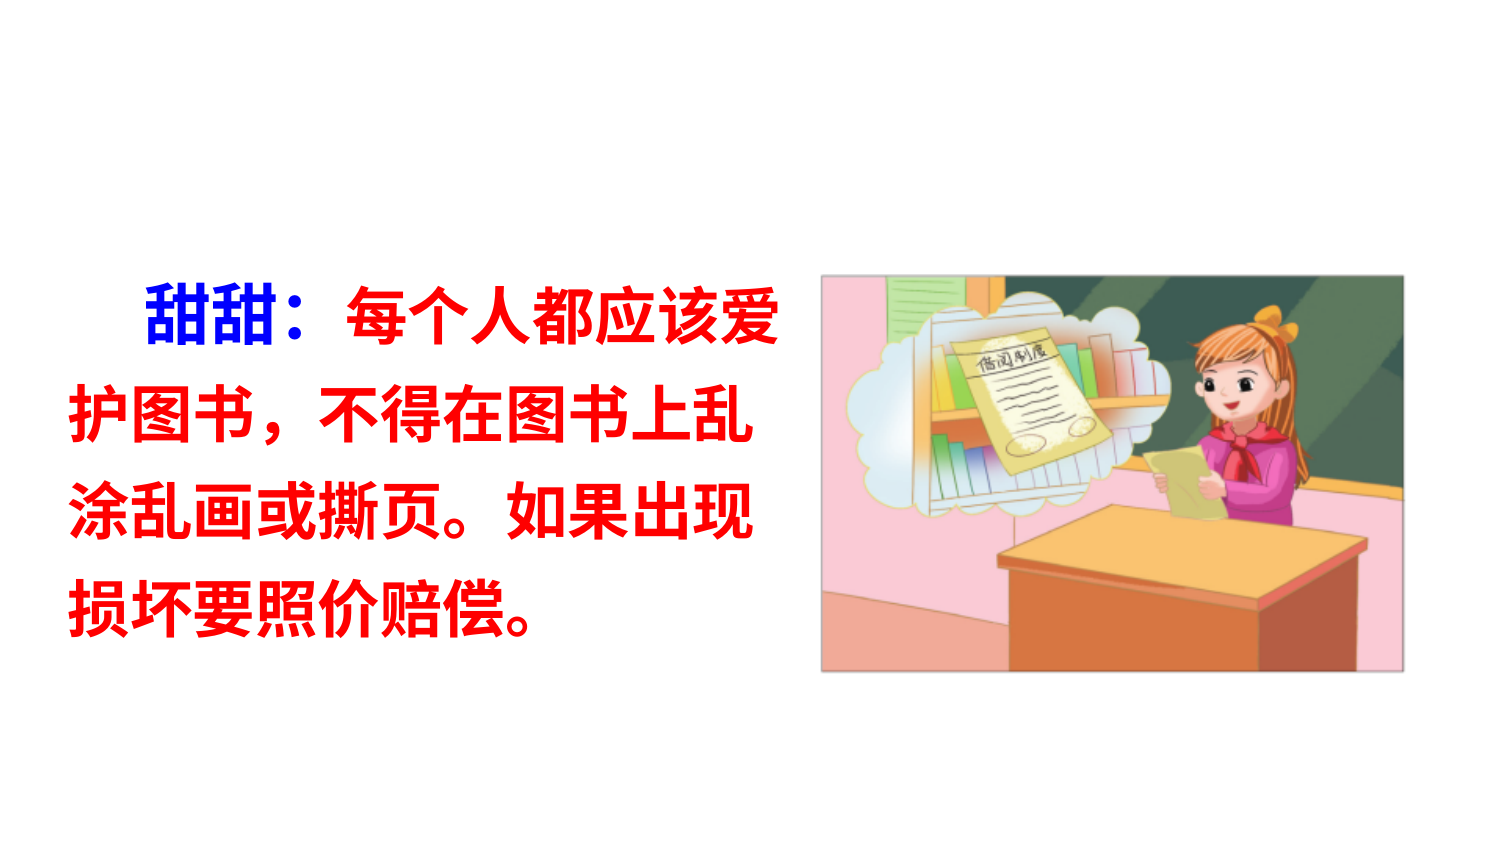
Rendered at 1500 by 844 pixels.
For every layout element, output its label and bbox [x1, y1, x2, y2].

text_box [47, 238, 1407, 676]
